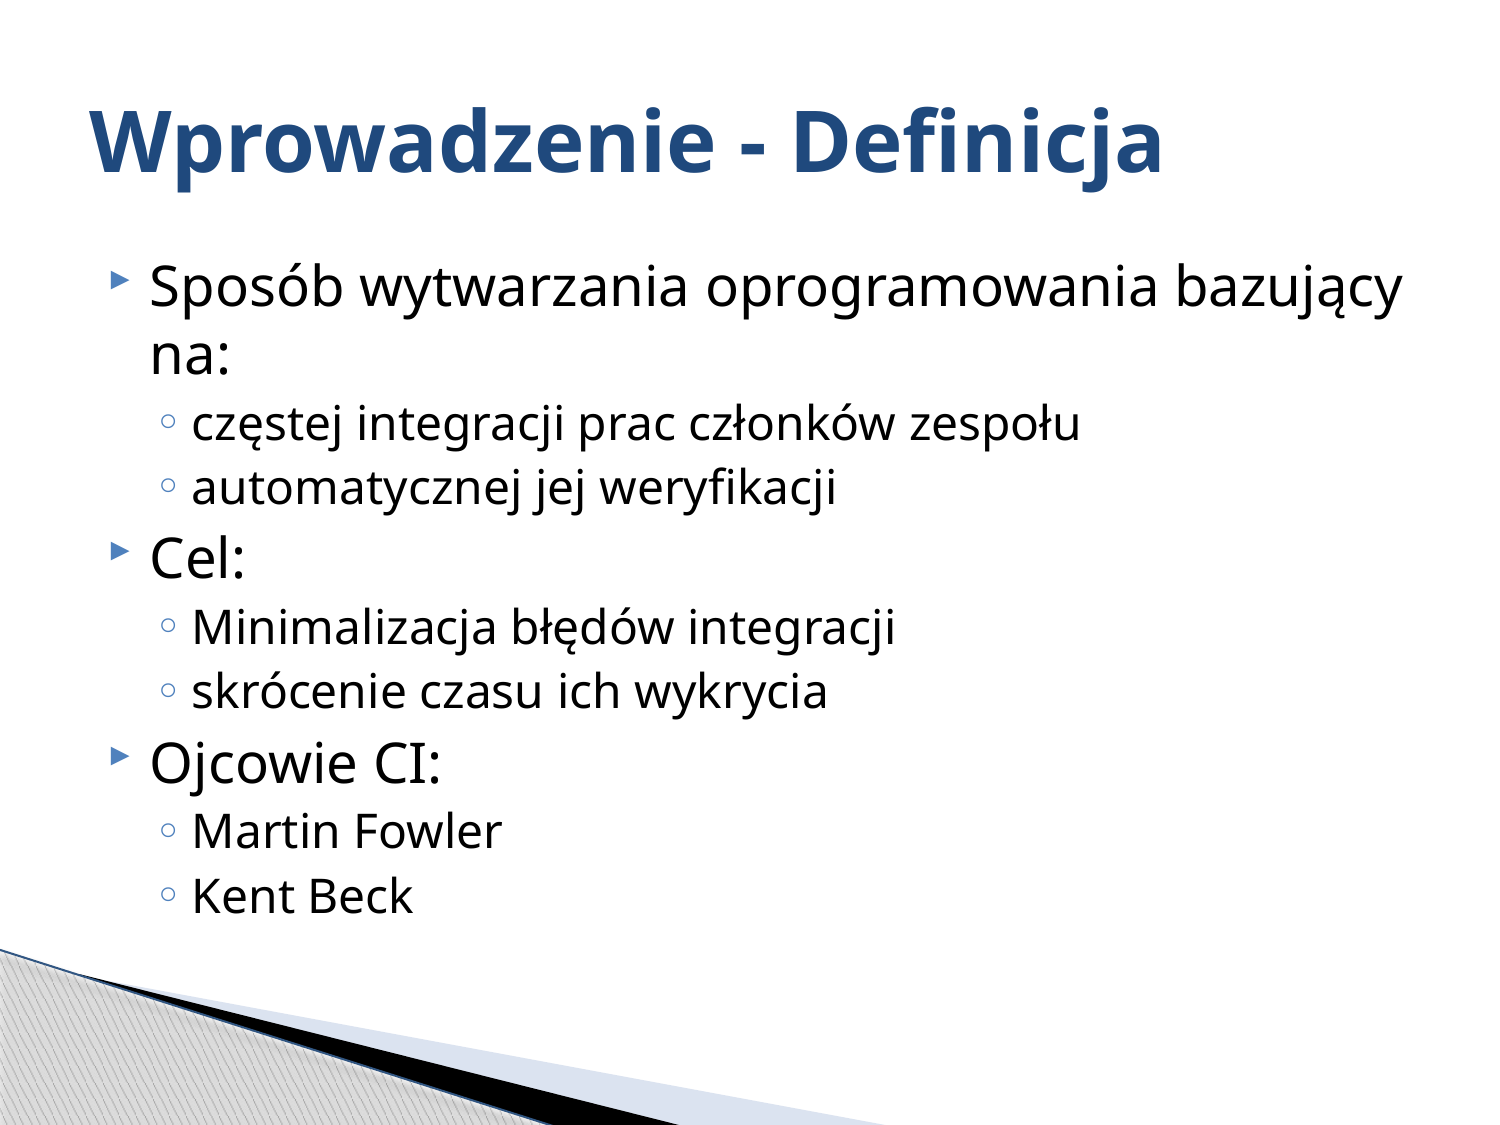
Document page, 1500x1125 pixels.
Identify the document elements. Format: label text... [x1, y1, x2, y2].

list Sposób wytwarzania oprogramowania bazujący na: częstej integracji prac członków zespołu automatycznej jej weryfikacji Cel: Minimalizacja błędów integracji skrócenie czasu ich wykrycia Ojcowie CI: Martin Fowler Kent Beck [75, 243, 1425, 986]
title Wprowadzenie - Definicja [75, 45, 1425, 233]
